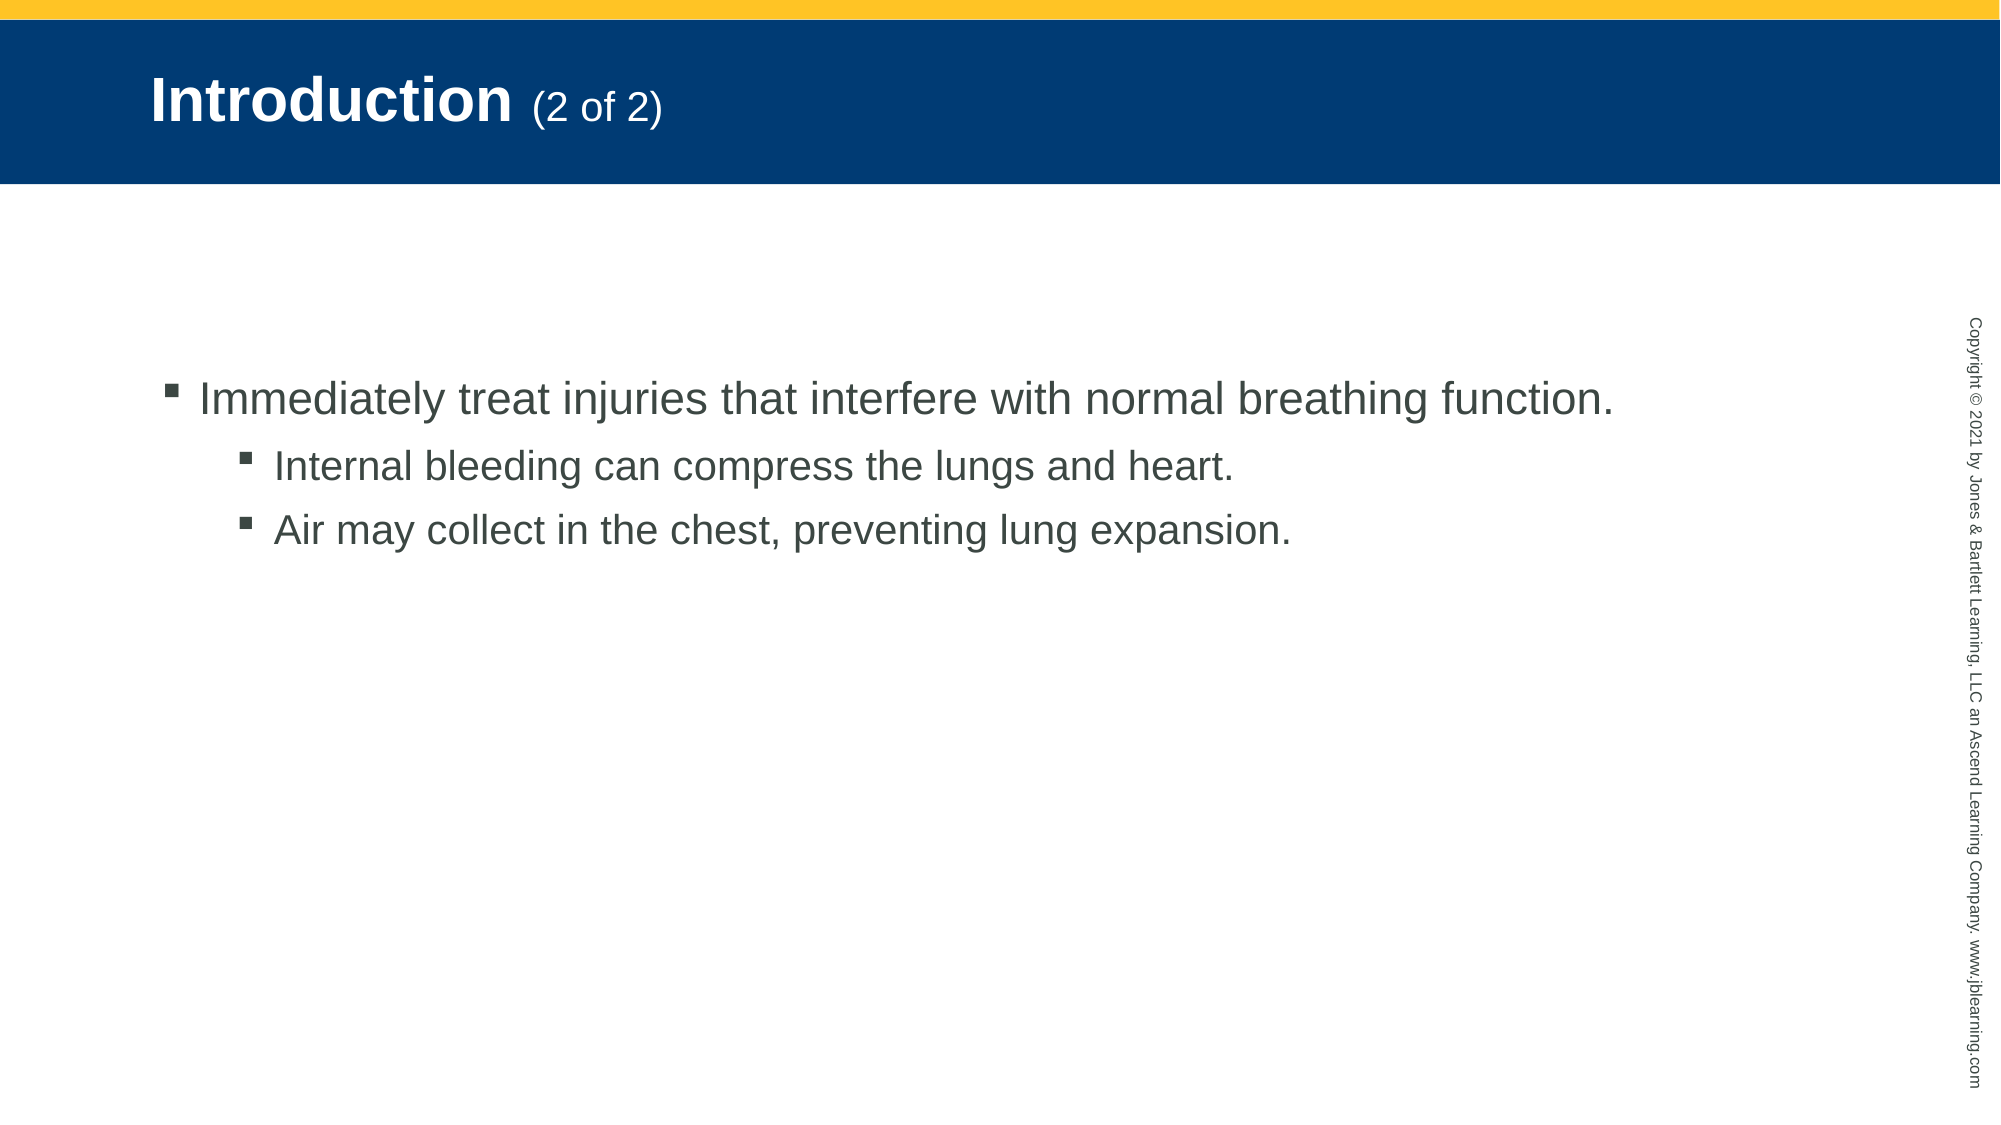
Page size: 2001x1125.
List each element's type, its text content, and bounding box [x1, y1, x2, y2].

list Immediately treat injuries that interfere with normal breathing function. Internal bleeding can compress the lungs and heart. Air may collect in the chest, preventing lung expansion. [146, 361, 1859, 1016]
title Introduction (2 of 2) [0, 19, 2000, 185]
